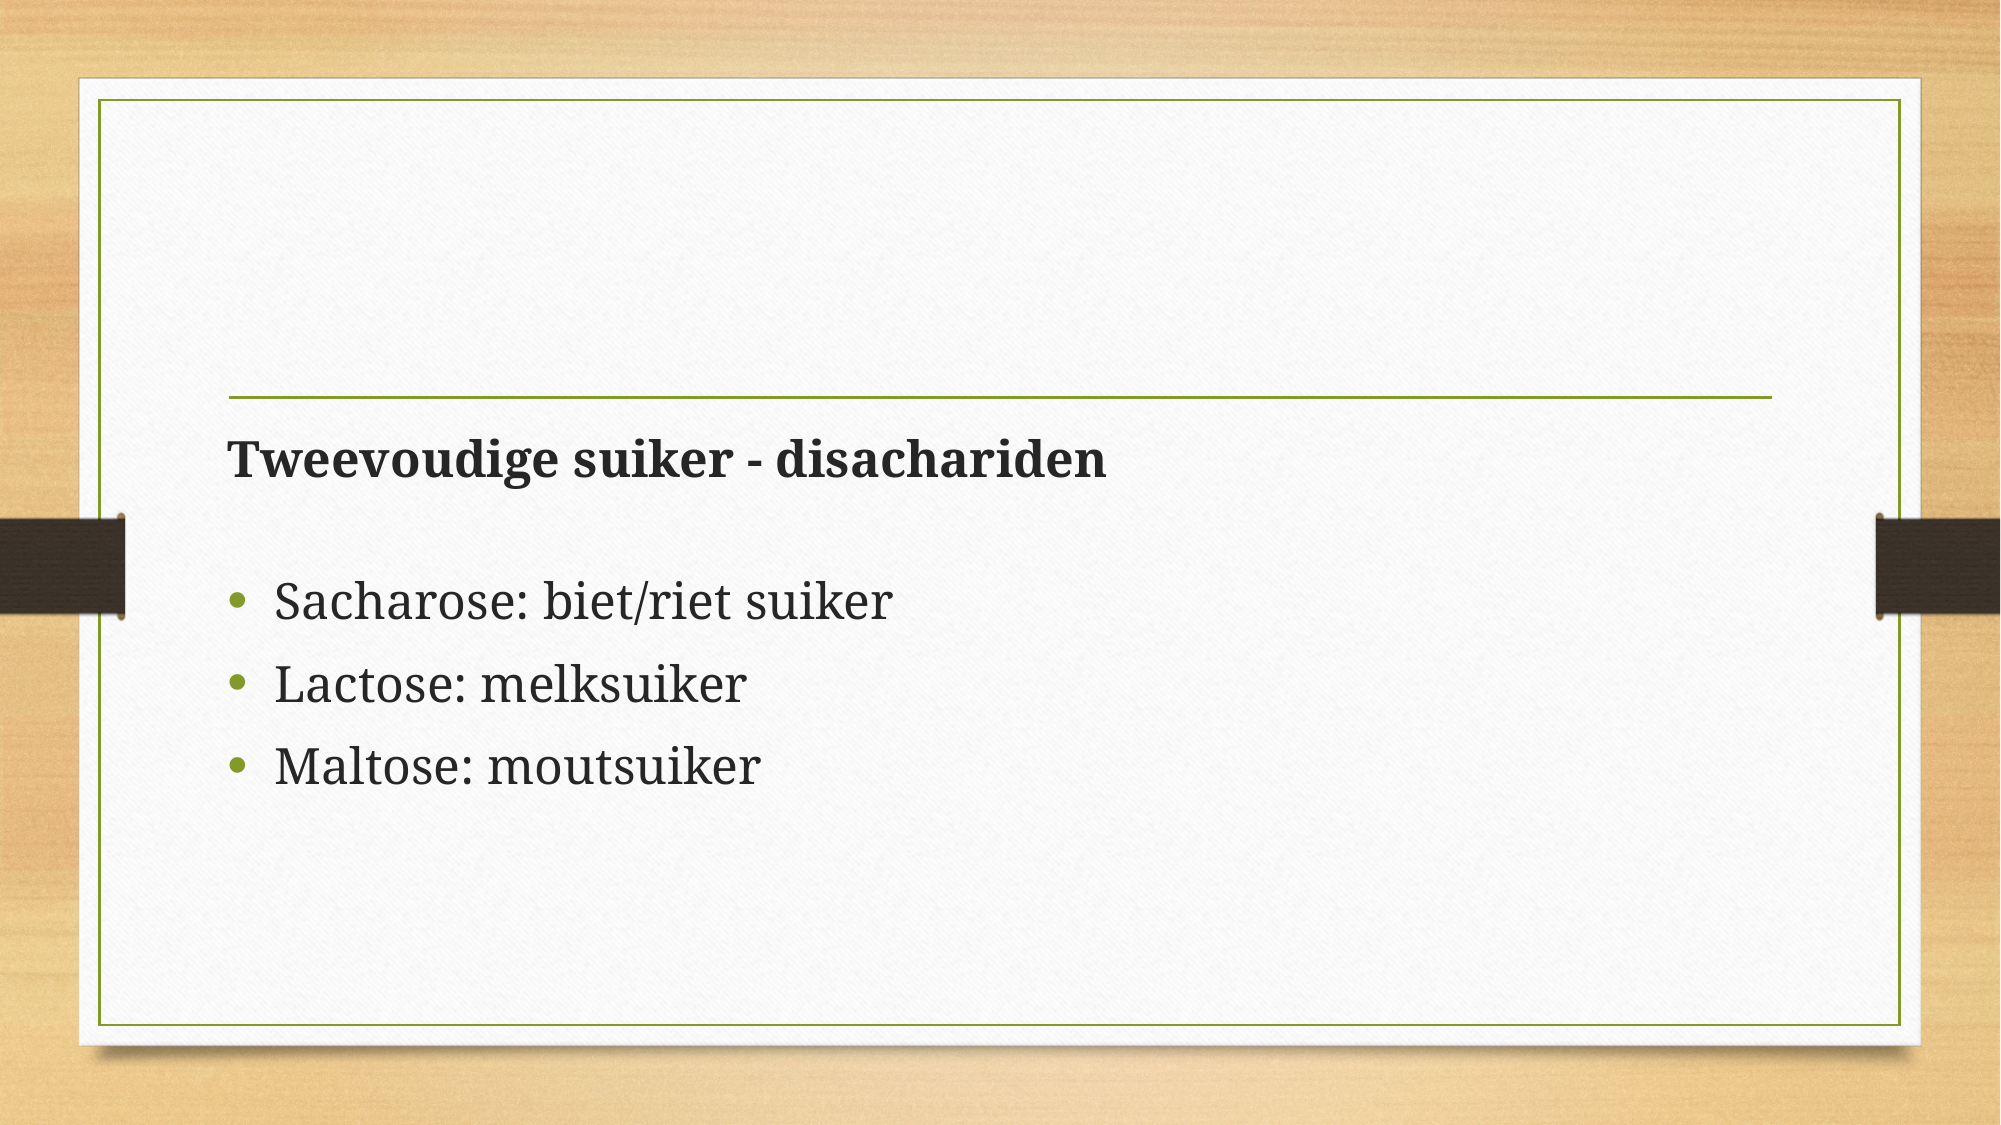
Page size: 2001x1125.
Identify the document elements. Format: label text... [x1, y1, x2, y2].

picture [0, 0, 2001, 1125]
list Tweevoudige suiker - disachariden Sacharose: biet/riet suiker Lactose: melksuiker Maltose: moutsuiker [212, 419, 1788, 964]
